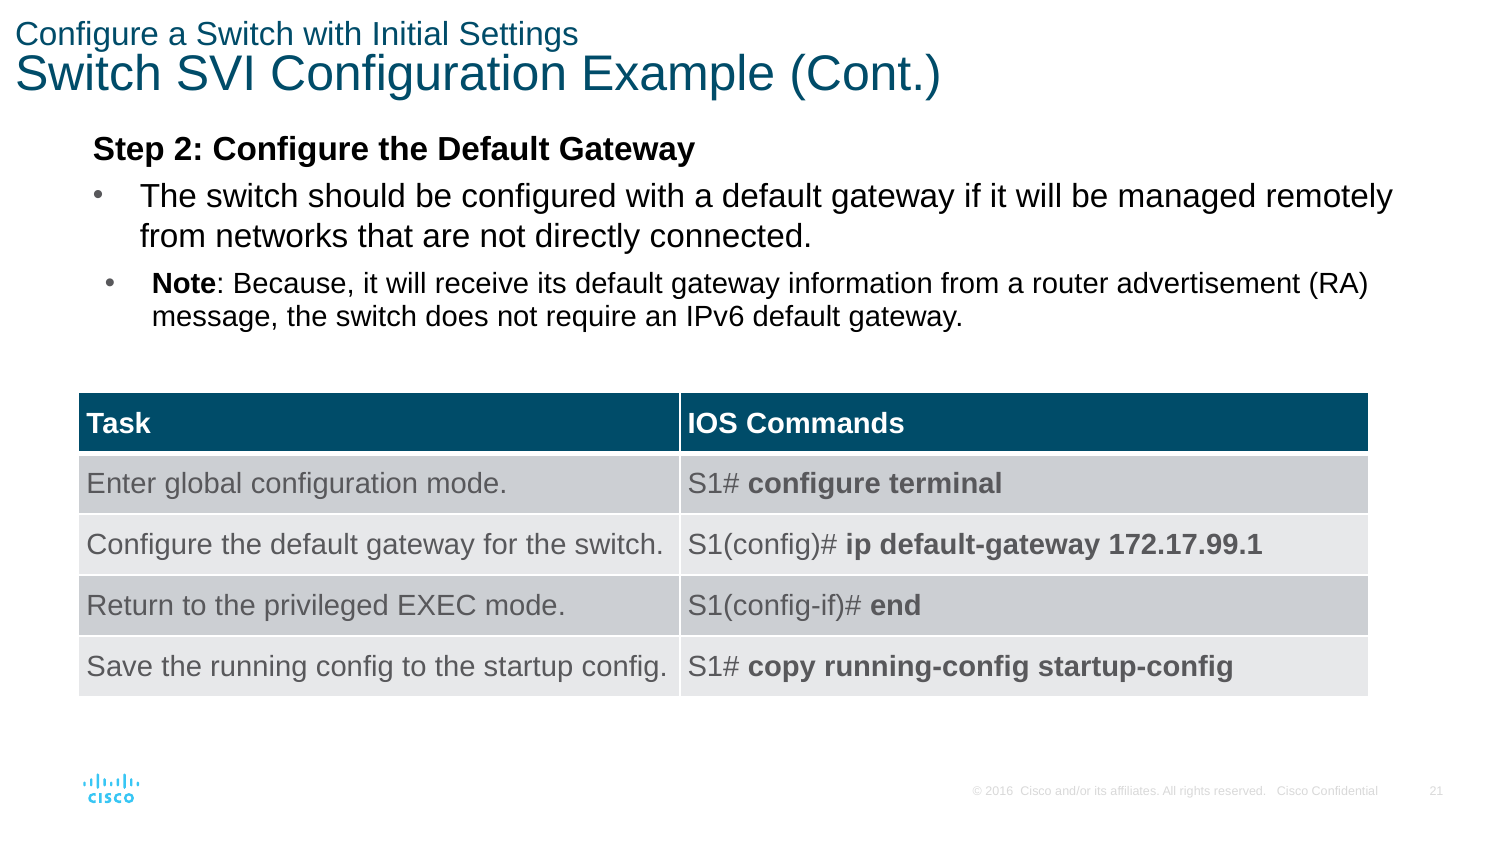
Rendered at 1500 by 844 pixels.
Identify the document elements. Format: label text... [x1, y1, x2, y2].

table_cell Enter global configuration mode. [79, 456, 679, 513]
title Configure a Switch with Initial Settings Switch SVI Configuration Example (Cont.) [0, 0, 1369, 121]
table_cell S1# configure terminal [681, 456, 1368, 513]
table_cell Save the running config to the startup config. [79, 637, 679, 696]
table_cell S1# copy running-config startup-config [681, 637, 1368, 696]
table_cell Return to the privileged EXEC mode. [79, 576, 679, 635]
list Step 2: Configure the Default Gateway The switch should be configured with a default gateway if it will be managed remotely from networks that are not directly connected. Note: Because, it will receive its default gateway information from a router advertisement (RA) message, the switch does not require an IPv6 default gateway. [77, 120, 1437, 363]
table_header IOS Commands [681, 393, 1368, 451]
table_cell S1(config)# ip default-gateway 172.17.99.1 [681, 515, 1368, 574]
table_cell Configure the default gateway for the switch. [79, 515, 679, 574]
table_cell S1(config-if)# end [681, 576, 1368, 635]
table_header Task [79, 393, 679, 451]
